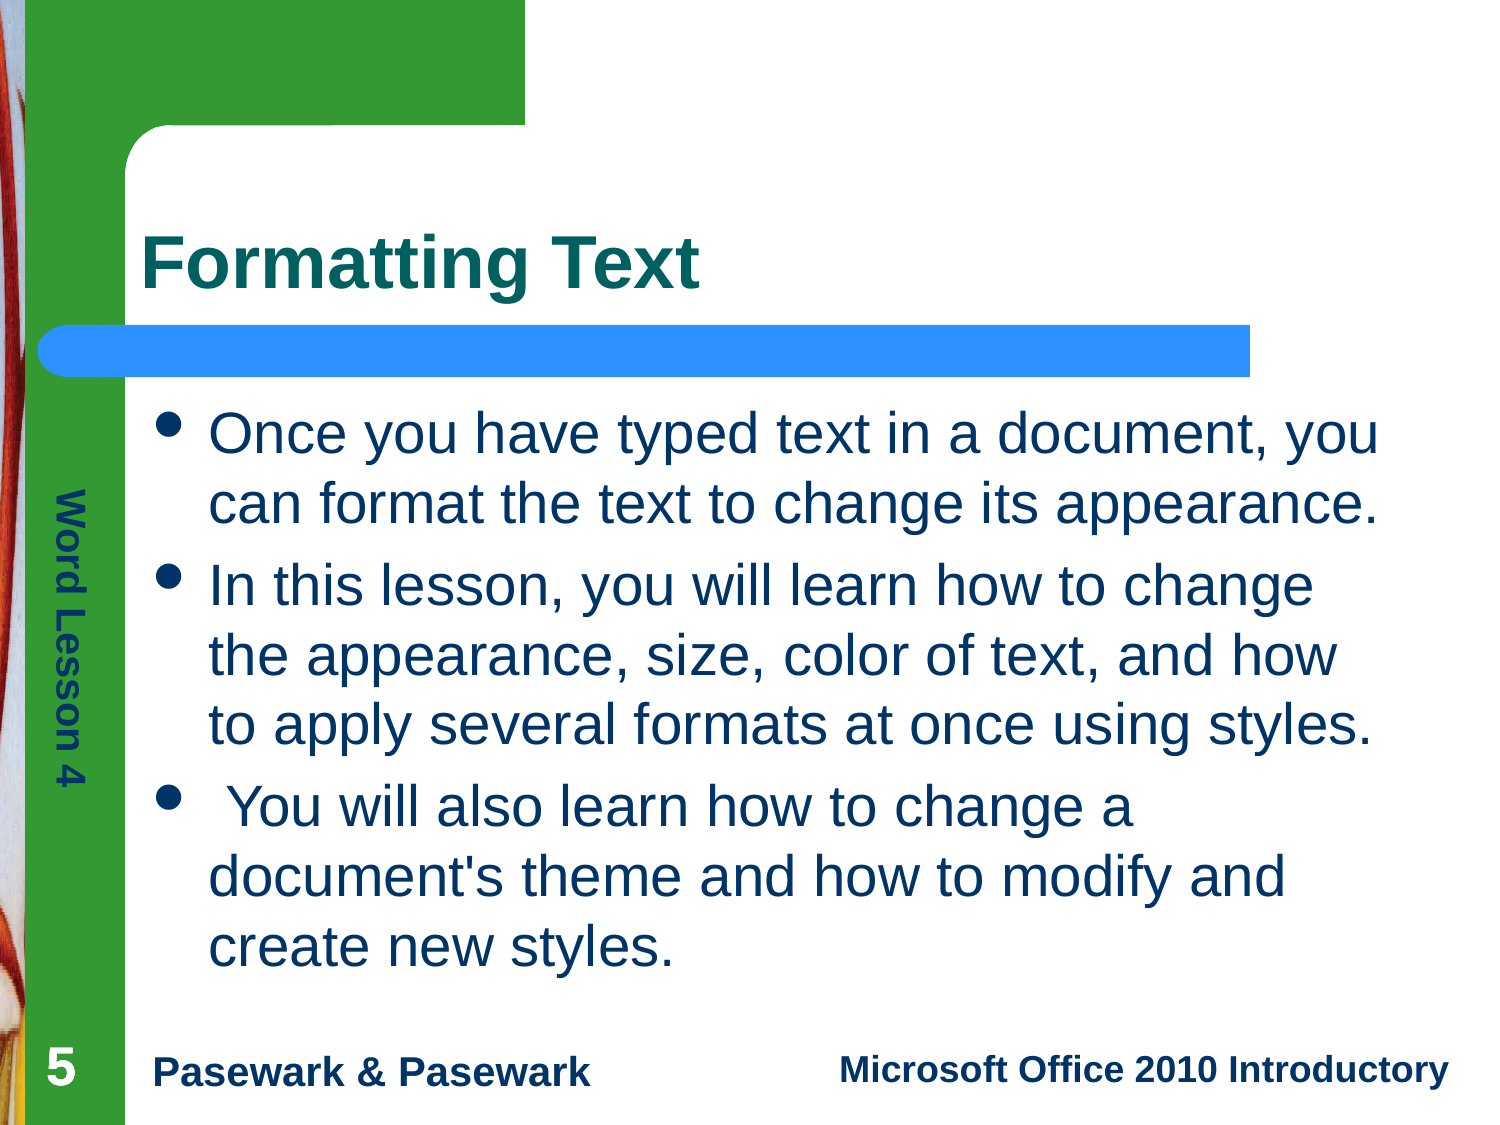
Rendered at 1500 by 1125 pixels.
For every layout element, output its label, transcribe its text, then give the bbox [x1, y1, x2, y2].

title Formatting Text [124, 124, 1500, 313]
text_box 5 [13, 1023, 111, 1105]
picture [0, 0, 25, 1125]
list Once you have typed text in a document, you can format the text to change its appearance. In this lesson, you will learn how to change the appearance, size, color of text, and how to apply several formats at once using styles. You will also learn how to change a document's theme and how to modify and create new styles. [137, 387, 1400, 1038]
